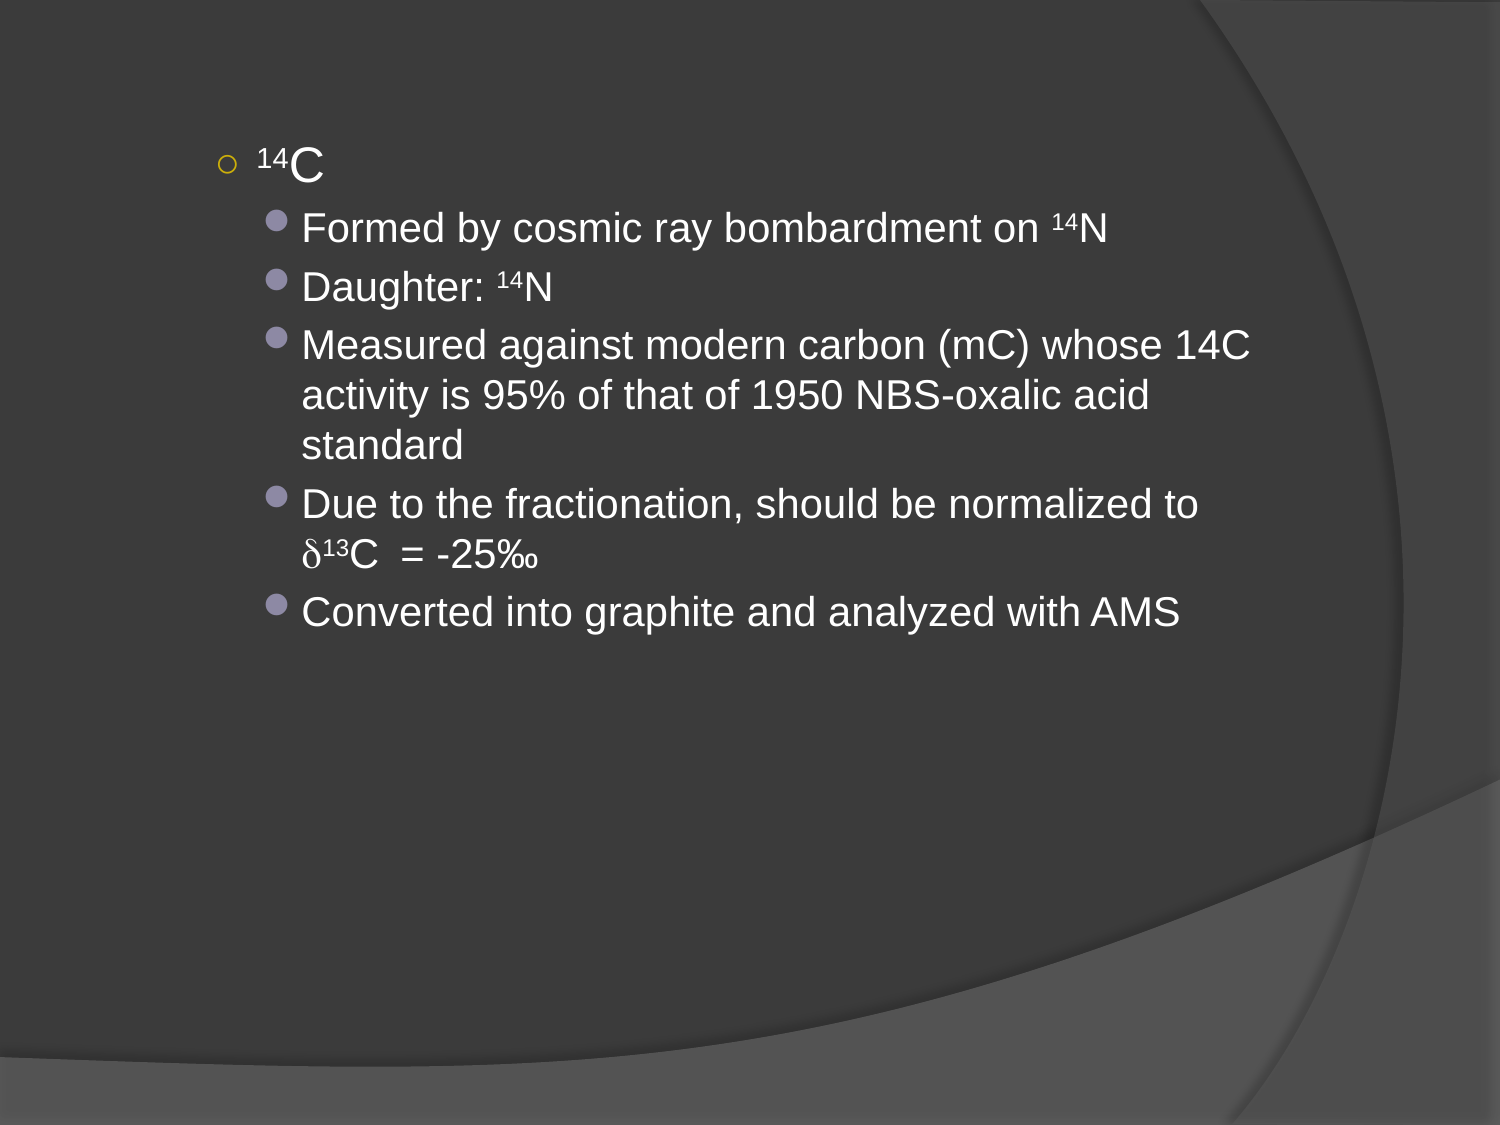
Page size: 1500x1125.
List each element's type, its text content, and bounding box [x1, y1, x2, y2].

list 14C Formed by cosmic ray bombardment on 14N Daughter: 14N Measured against modern carbon (mC) whose 14C activity is 95% of that of 1950 NBS-oxalic acid standard Due to the fractionation, should be normalized to d13C = -25‰ Converted into graphite and analyzed with AMS [76, 125, 1302, 868]
